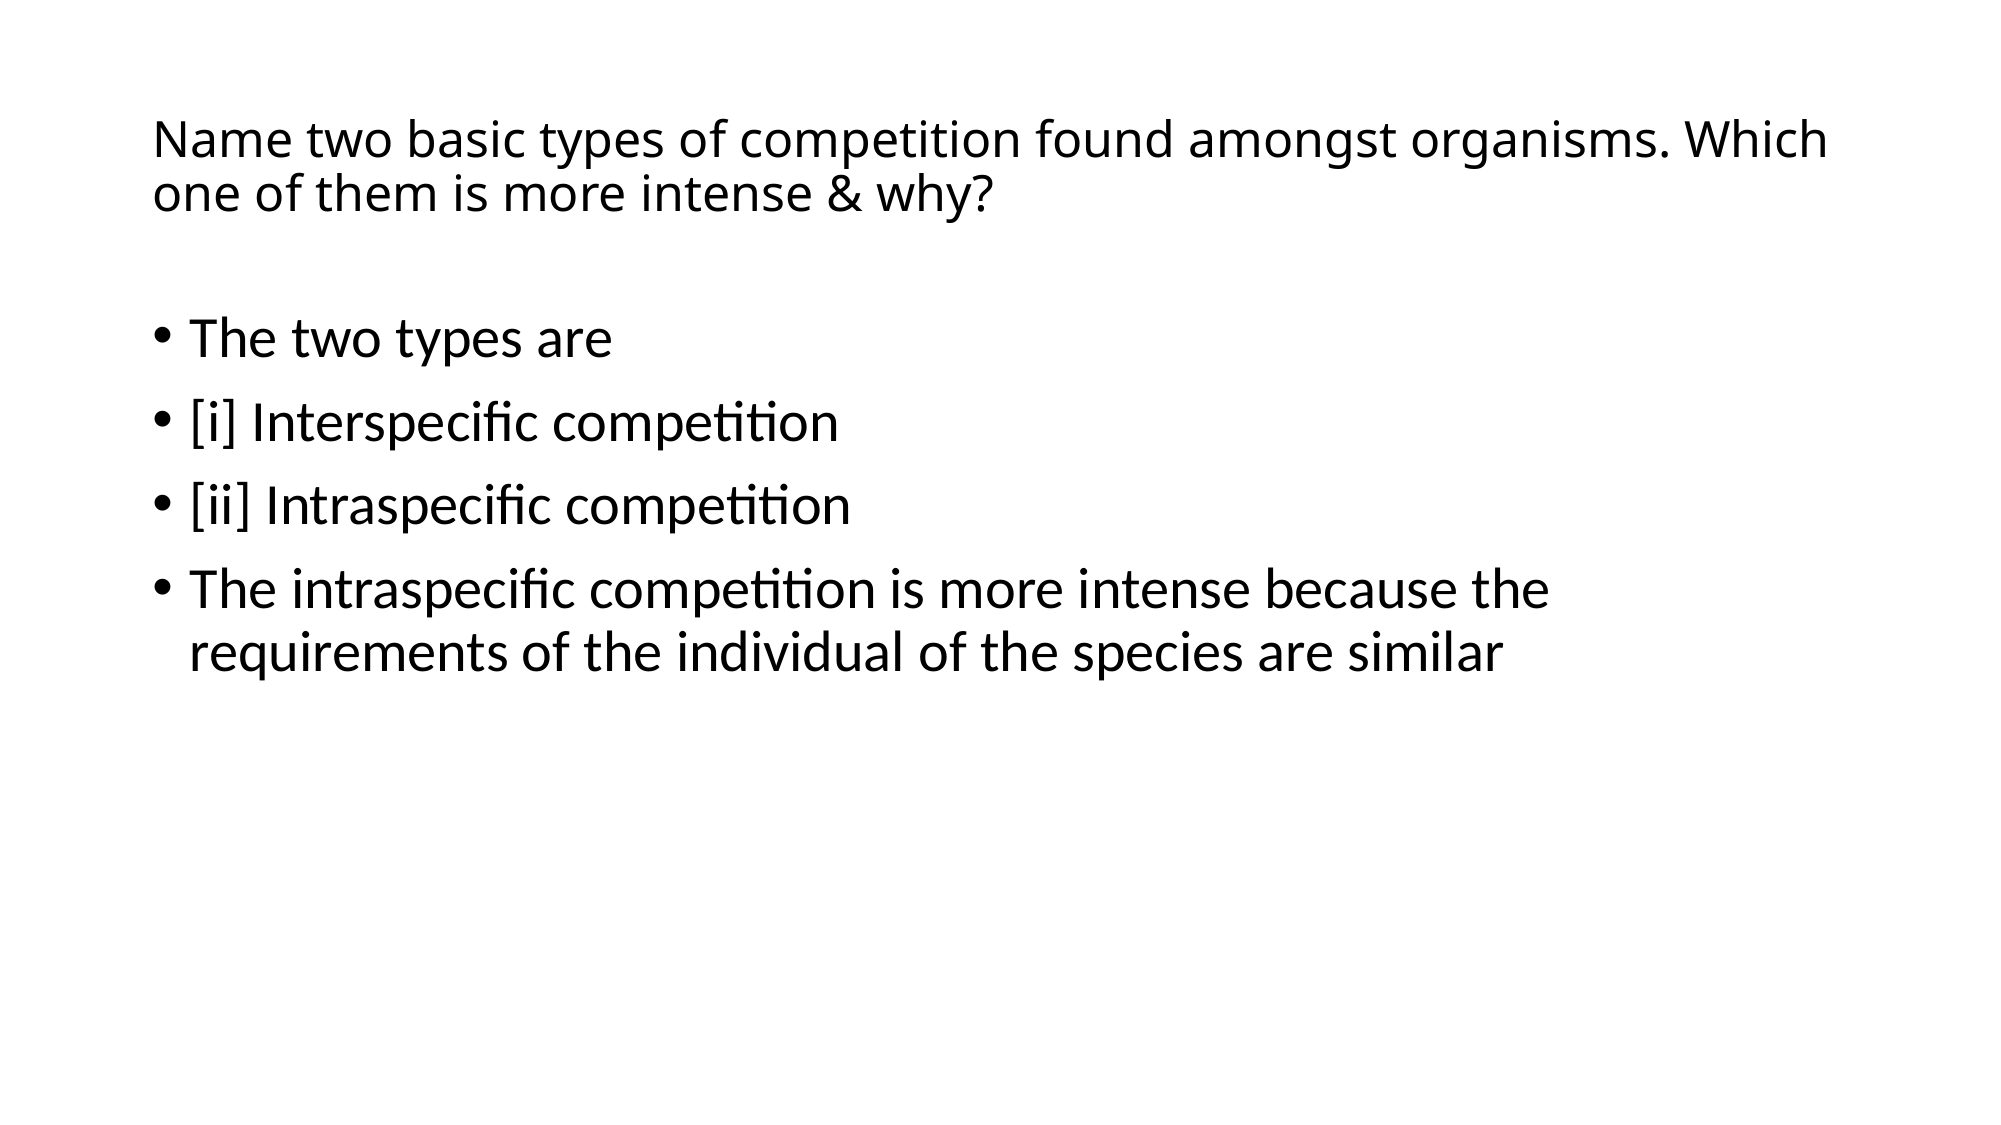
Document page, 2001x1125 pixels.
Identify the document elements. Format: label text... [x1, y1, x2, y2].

list The two types are [i] Interspecific competition [ii] Intraspecific competition The intraspecific competition is more intense because the requirements of the individual of the species are similar [137, 299, 1863, 1014]
title Name two basic types of competition found amongst organisms. Which one of them is more intense & why? [137, 59, 1863, 278]
